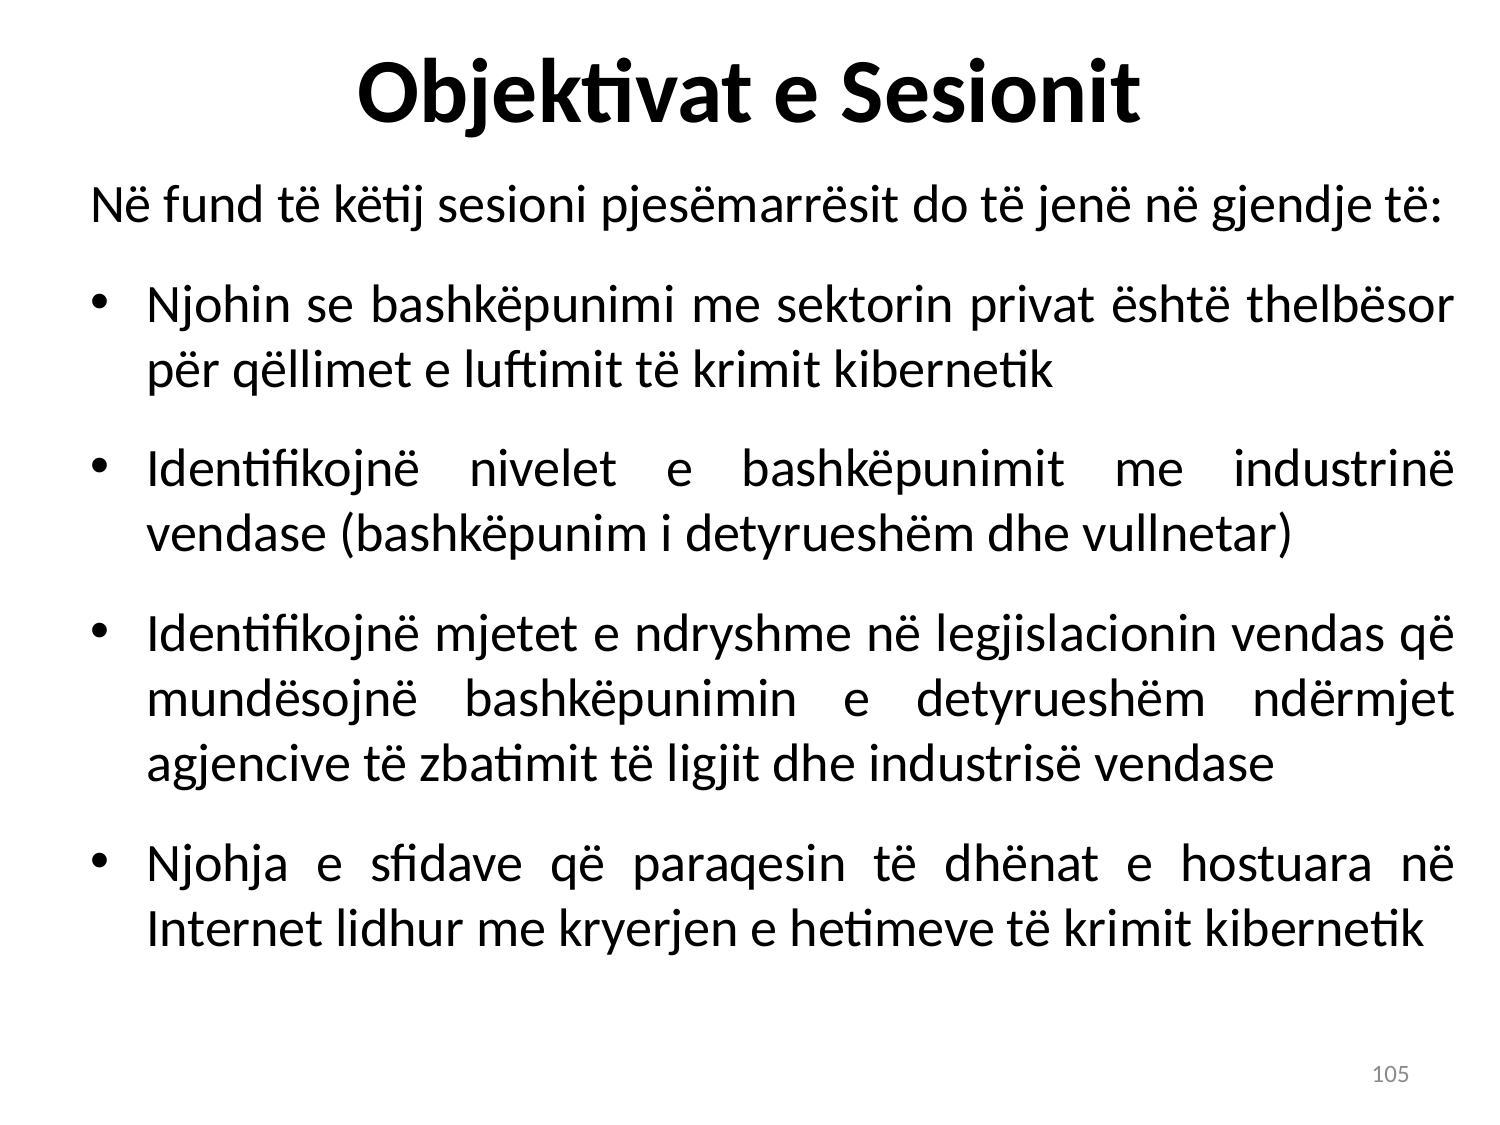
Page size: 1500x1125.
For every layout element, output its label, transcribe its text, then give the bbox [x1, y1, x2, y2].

slide_number 105 [1074, 1042, 1425, 1103]
title Objektivat e Sesionit [75, 23, 1425, 151]
list Në fund të këtij sesioni pjesëmarrësit do të jenë në gjendje të: Njohin se bashkëpunimi me sektorin privat është thelbësor për qëllimet e luftimit të krimit kibernetik Identifikojnë nivelet e bashkëpunimit me industrinë vendase (bashkëpunim i detyrueshëm dhe vullnetar) Identifikojnë mjetet e ndryshme në legjislacionin vendas që mundësojnë bashkëpunimin e detyrueshëm ndërmjet agjencive të zbatimit të ligjit dhe industrisë vendase Njohja e sfidave që paraqesin të dhënat e hostuara në Internet lidhur me kryerjen e hetimeve të krimit kibernetik [75, 160, 1472, 1062]
